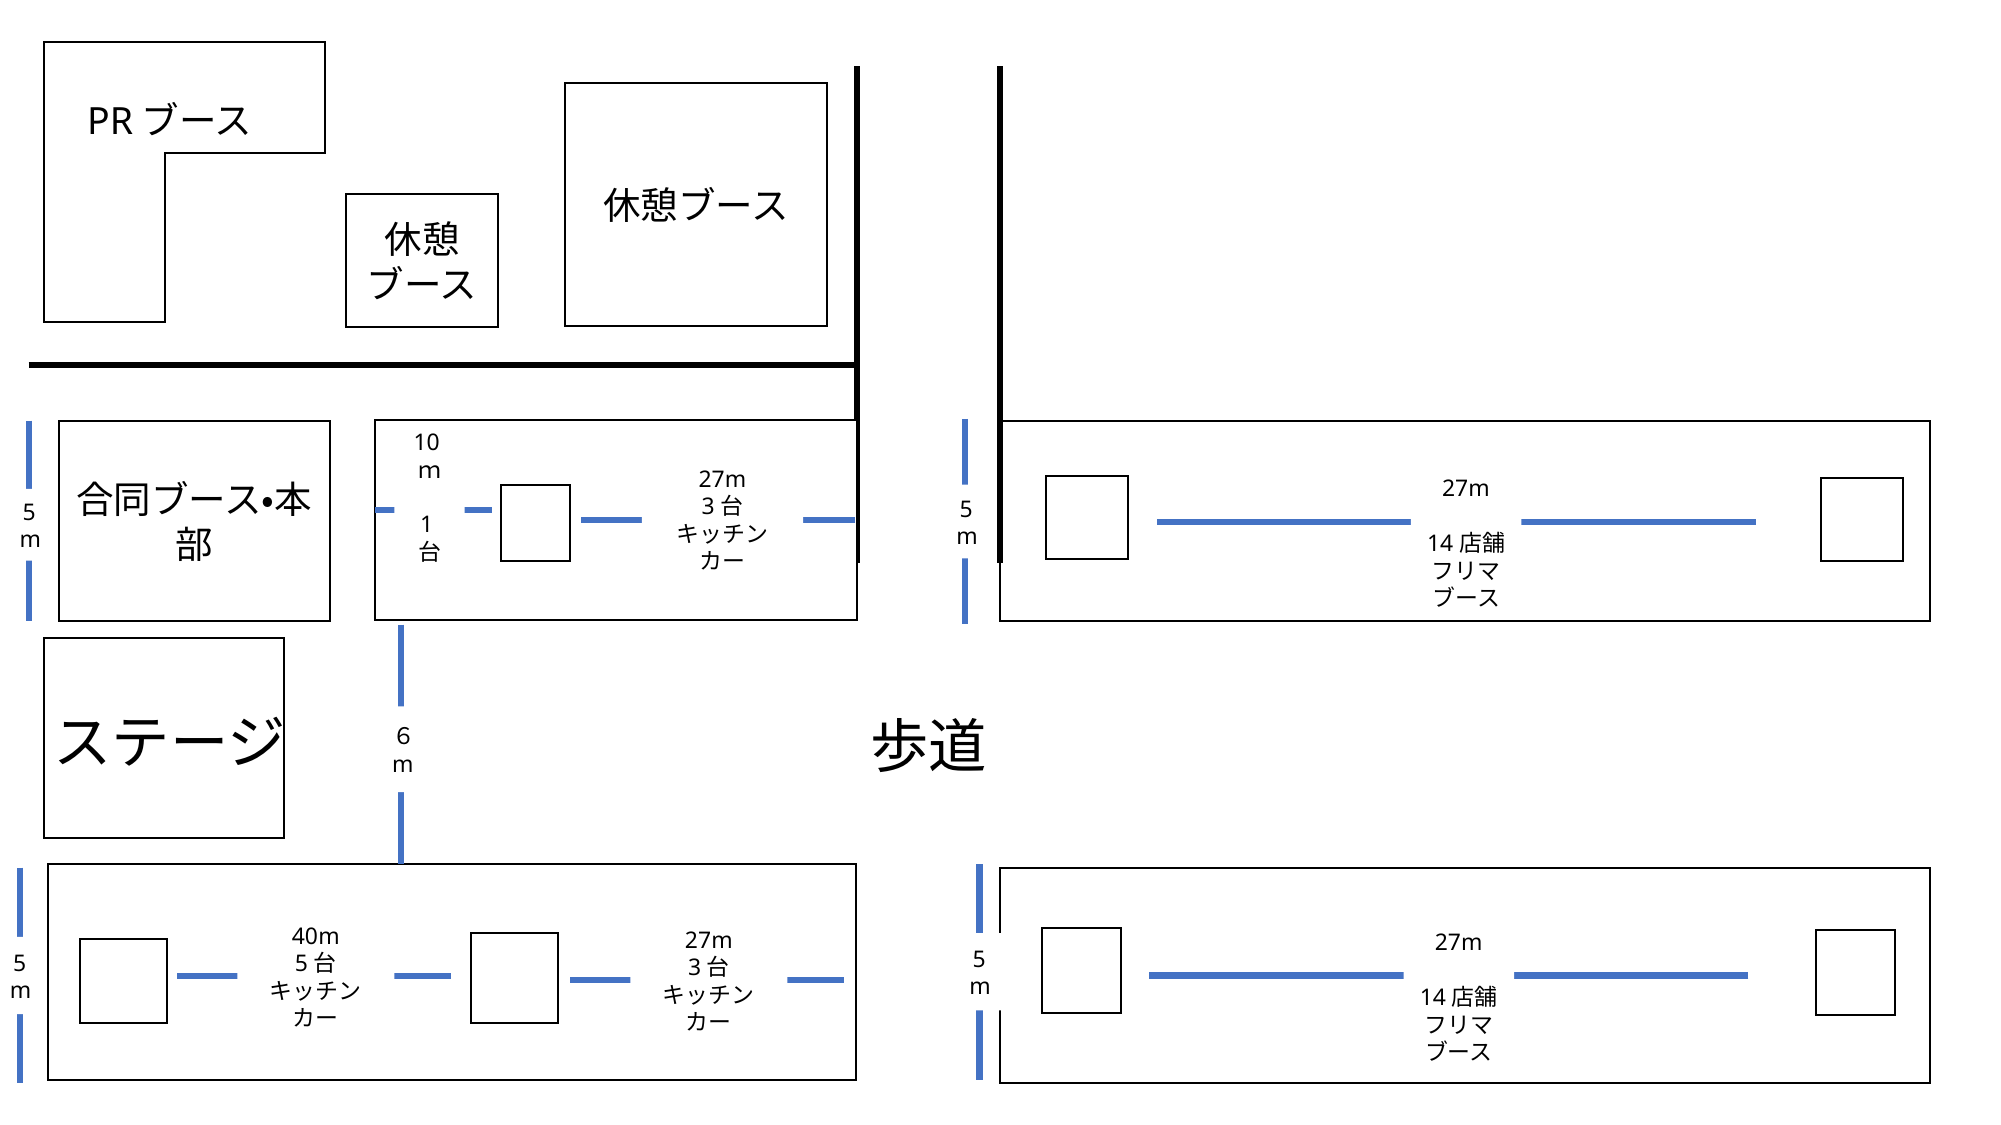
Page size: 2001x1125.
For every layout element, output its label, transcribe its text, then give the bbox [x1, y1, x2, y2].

text_box [750, 863, 857, 1081]
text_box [271, 839, 357, 1114]
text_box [941, 418, 991, 625]
text_box [1492, 867, 1931, 1084]
text_box [43, 783, 285, 839]
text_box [664, 843, 750, 1118]
text_box [1041, 927, 1122, 1014]
text_box [1045, 475, 1129, 560]
text_box [79, 938, 168, 1024]
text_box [4, 420, 54, 621]
text_box [43, 637, 285, 698]
text_box ステージ [39, 698, 301, 783]
text_box [374, 419, 676, 621]
text_box 休憩ブース [564, 82, 828, 327]
text_box [1500, 420, 1931, 622]
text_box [377, 624, 427, 865]
text_box PRブース [72, 89, 268, 149]
text_box 休憩ブース [345, 193, 499, 328]
text_box [1820, 477, 1904, 562]
text_box [47, 863, 271, 1081]
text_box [390, 451, 477, 569]
text_box [470, 932, 559, 1024]
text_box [676, 382, 761, 657]
text_box 合同ブース・本部 [58, 420, 331, 622]
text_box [1413, 243, 1500, 842]
text_box [1815, 929, 1896, 1016]
text_box [761, 419, 858, 621]
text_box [1405, 696, 1492, 1125]
text_box 歩道 [856, 701, 1003, 787]
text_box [0, 867, 45, 1084]
text_box [43, 41, 326, 323]
text_box [999, 867, 1405, 1084]
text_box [954, 864, 1004, 1080]
text_box [500, 484, 571, 562]
text_box [357, 863, 664, 1081]
text_box [999, 420, 1413, 622]
